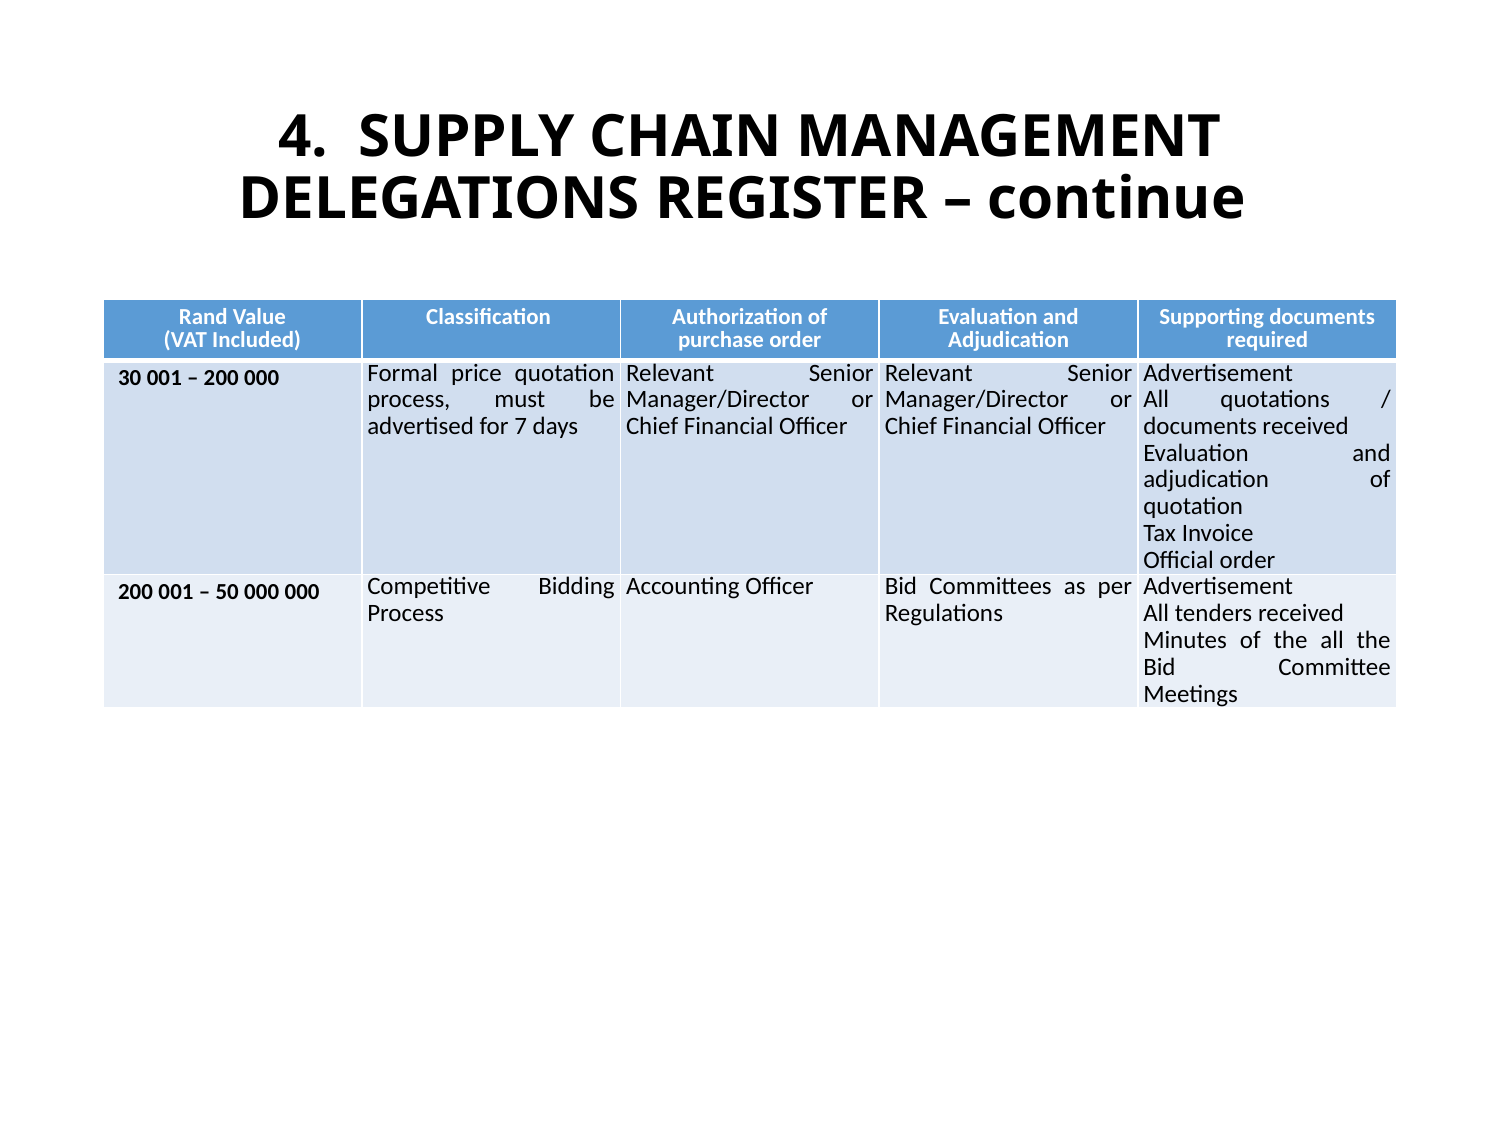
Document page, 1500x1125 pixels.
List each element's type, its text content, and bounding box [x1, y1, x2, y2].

table_cell Advertisement All tenders received Minutes of the all the Bid Committee Meetings [1139, 575, 1396, 707]
table_cell Formal price quotation process, must be advertised for 7 days [363, 363, 620, 574]
table_cell Relevant Senior Manager/Director or Chief Financial Officer [621, 363, 878, 574]
table_header Supporting documents required [1139, 300, 1396, 358]
table_cell Bid Committees as per Regulations [880, 575, 1137, 707]
table_cell Accounting Officer [621, 575, 878, 707]
table_cell Advertisement All quotations / documents received Evaluation and adjudication of quotation Tax Invoice Official order [1139, 363, 1396, 574]
title 4. SUPPLY CHAIN MANAGEMENT DELEGATIONS REGISTER – continue [103, 59, 1397, 278]
table_cell Competitive Bidding Process [363, 575, 620, 707]
table_header Evaluation and Adjudication [880, 300, 1137, 358]
table_cell 30 001 – 200 000 [104, 363, 361, 574]
table_header Classification [363, 300, 620, 358]
table_header Authorization of purchase order [621, 300, 878, 358]
table_cell Relevant Senior Manager/Director or Chief Financial Officer [880, 363, 1137, 574]
table_cell 200 001 – 50 000 000 [104, 575, 361, 707]
table_header Rand Value (VAT Included) [104, 300, 361, 358]
